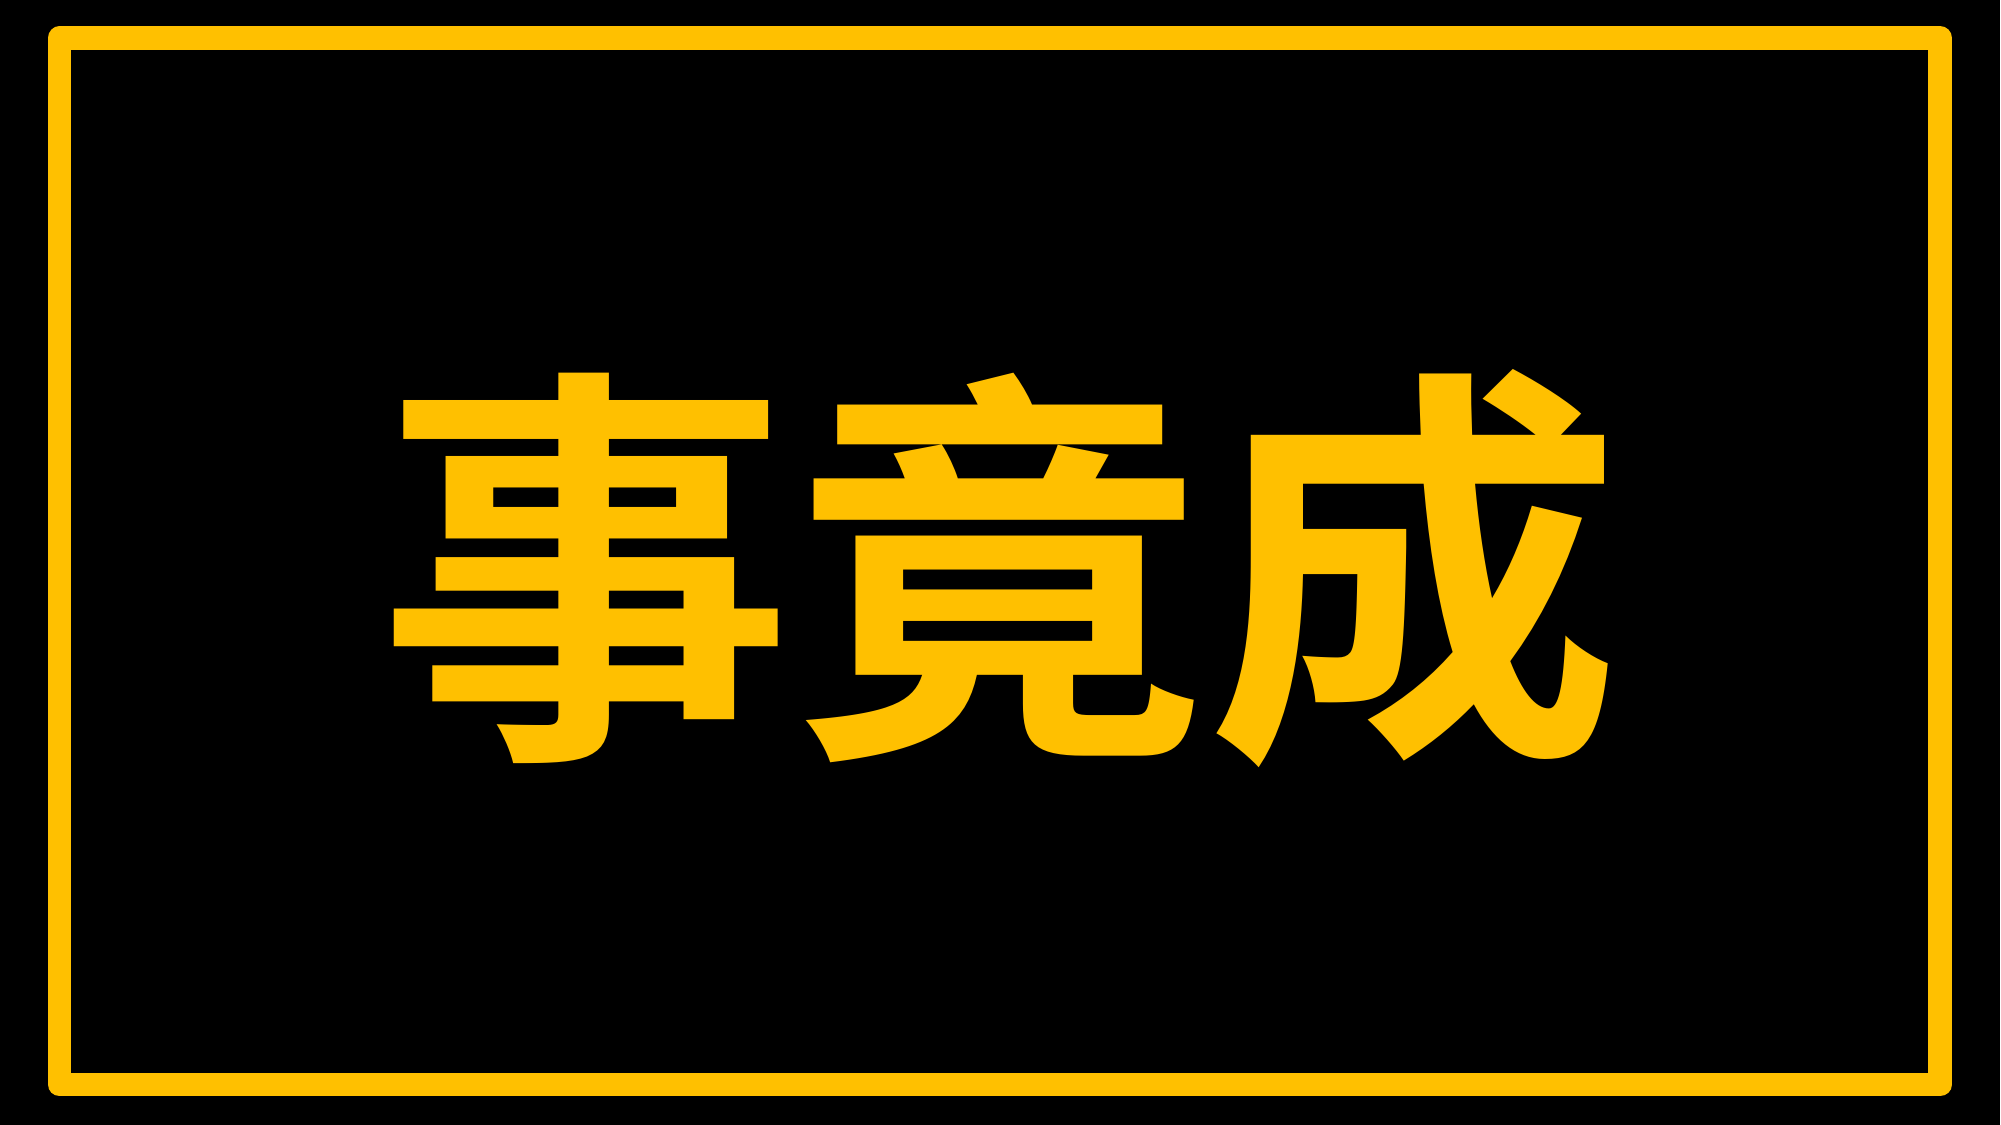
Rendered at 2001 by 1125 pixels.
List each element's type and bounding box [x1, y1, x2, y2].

text_box [59, 37, 1941, 1086]
